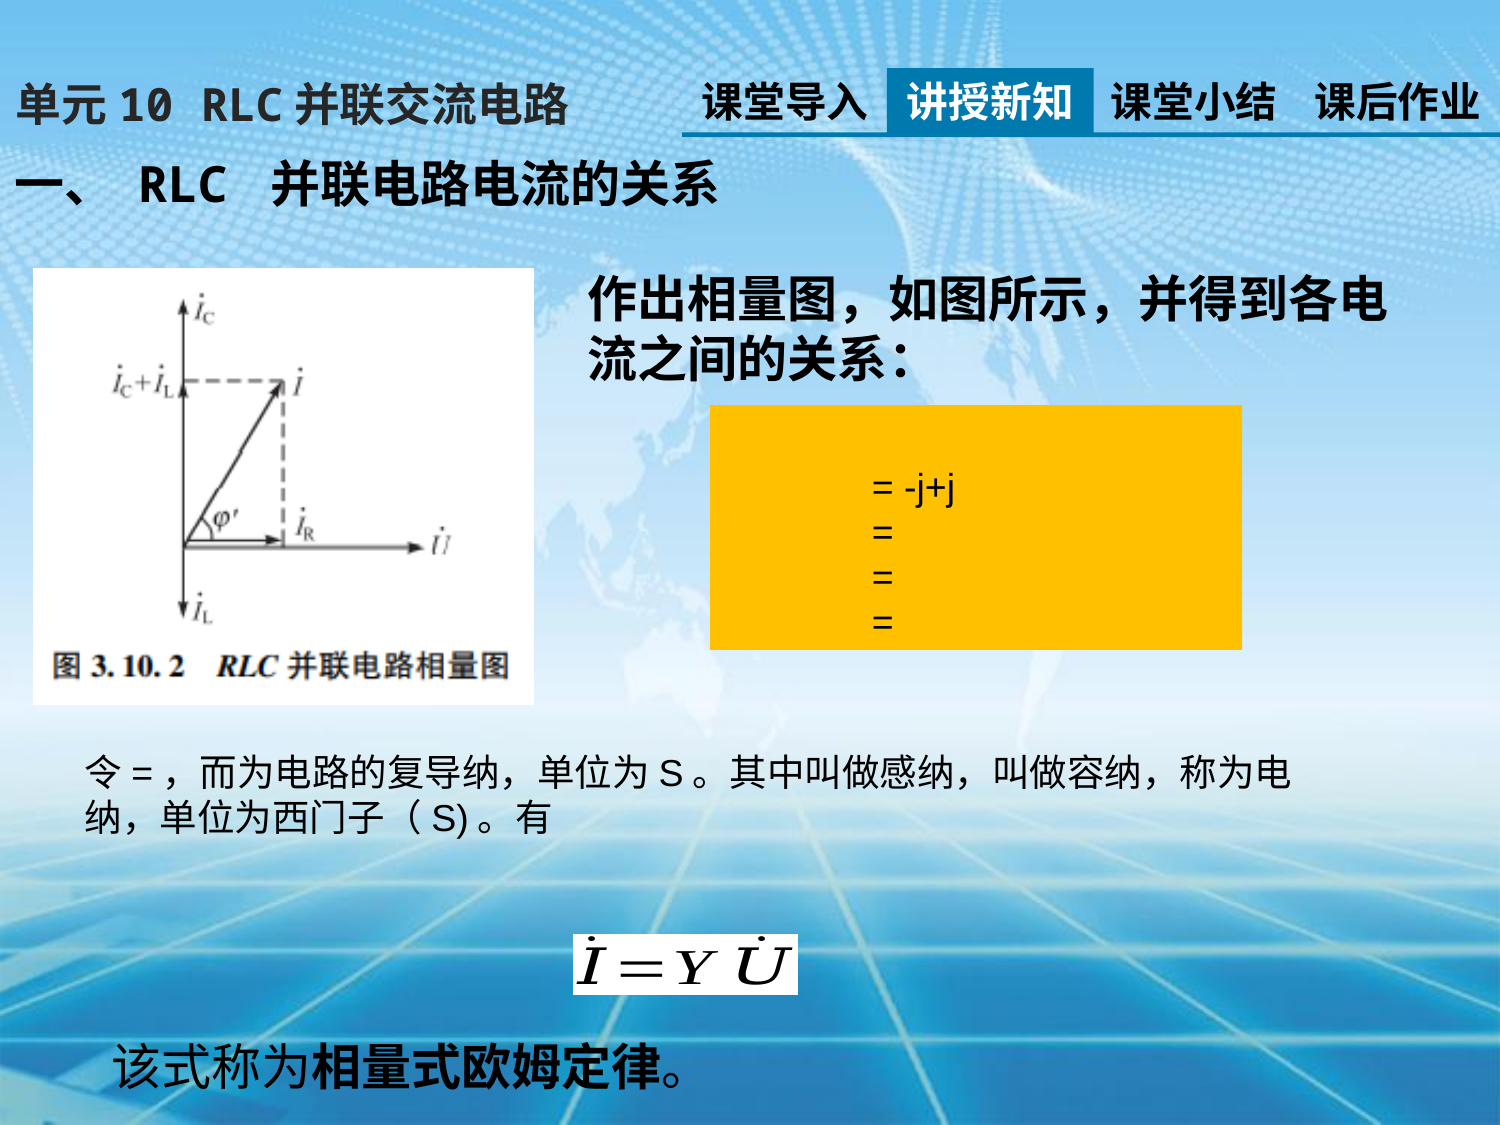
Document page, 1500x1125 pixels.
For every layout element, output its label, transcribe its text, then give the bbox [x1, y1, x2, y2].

picture [0, 0, 1500, 1125]
text_box 一、 RLC 并联电路电流的关系 [0, 145, 750, 220]
text_box 作出相量图，如图所示，并得到各电流之间的关系： [573, 260, 1422, 396]
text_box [1, 67, 1500, 139]
text_box 该式称为相量式欧姆定律。 [97, 1028, 727, 1103]
